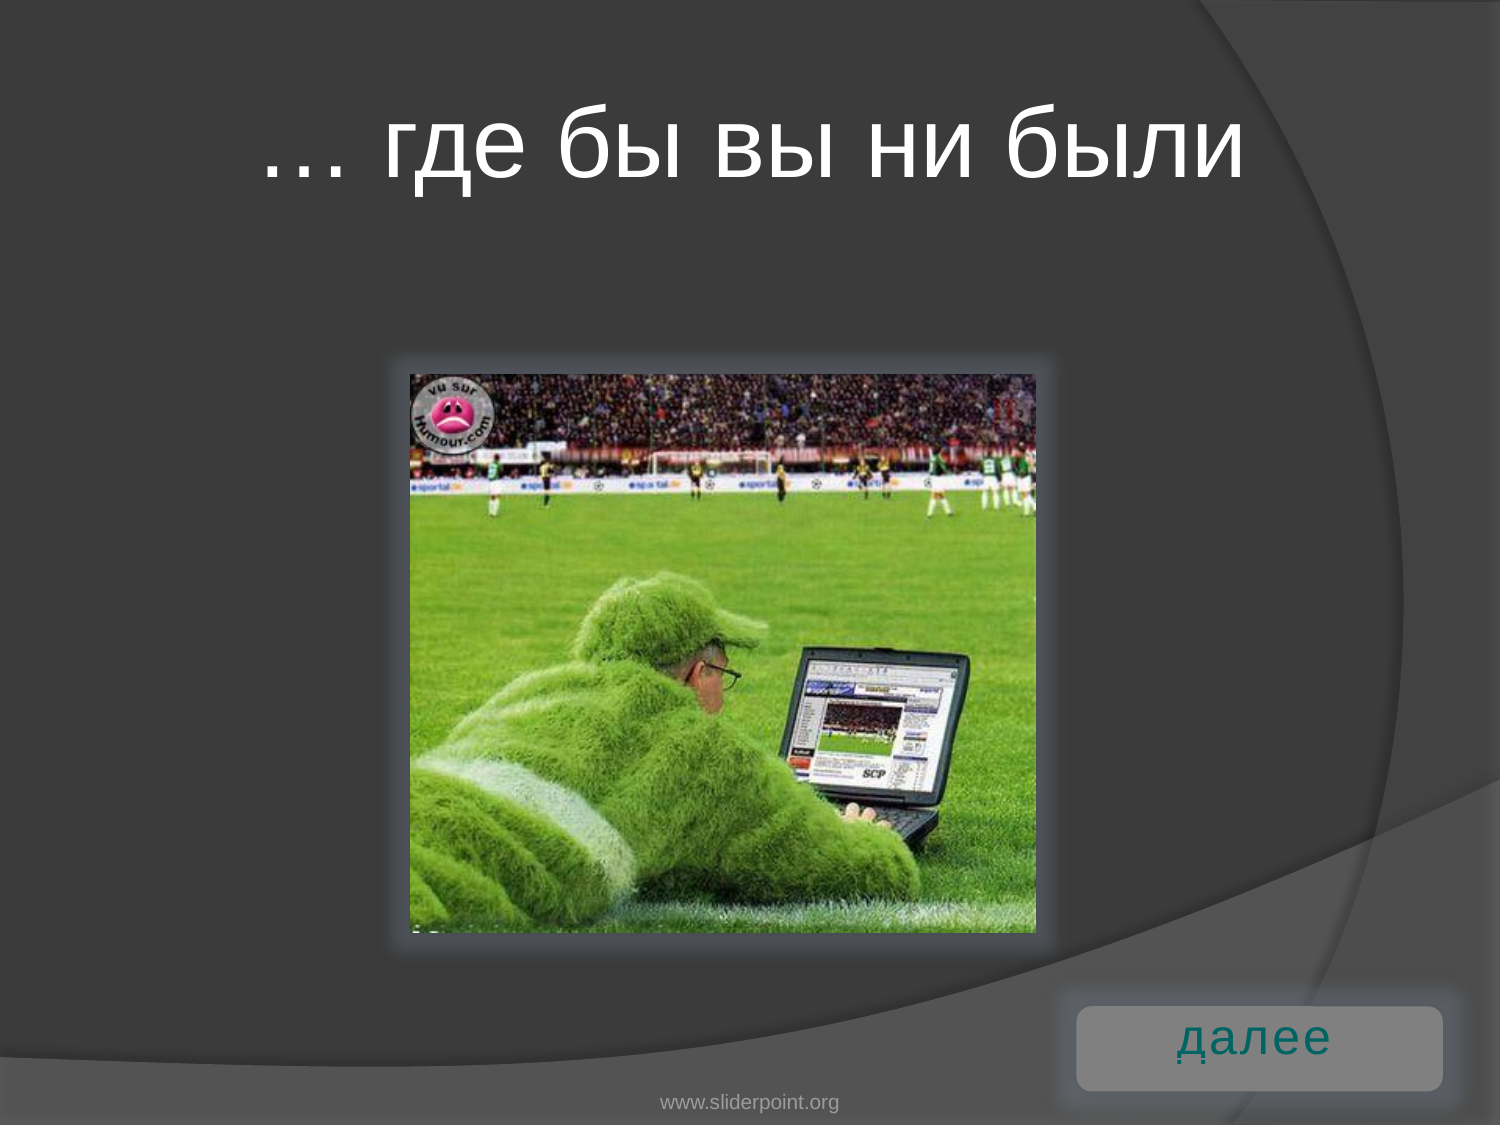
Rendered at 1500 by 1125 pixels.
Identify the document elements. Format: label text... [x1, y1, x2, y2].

picture [409, 374, 1036, 933]
footer www.sliderpoint.org [512, 1053, 988, 1114]
text_box … где бы вы ни были [240, 70, 1263, 205]
text_box далее [914, 972, 1500, 1097]
